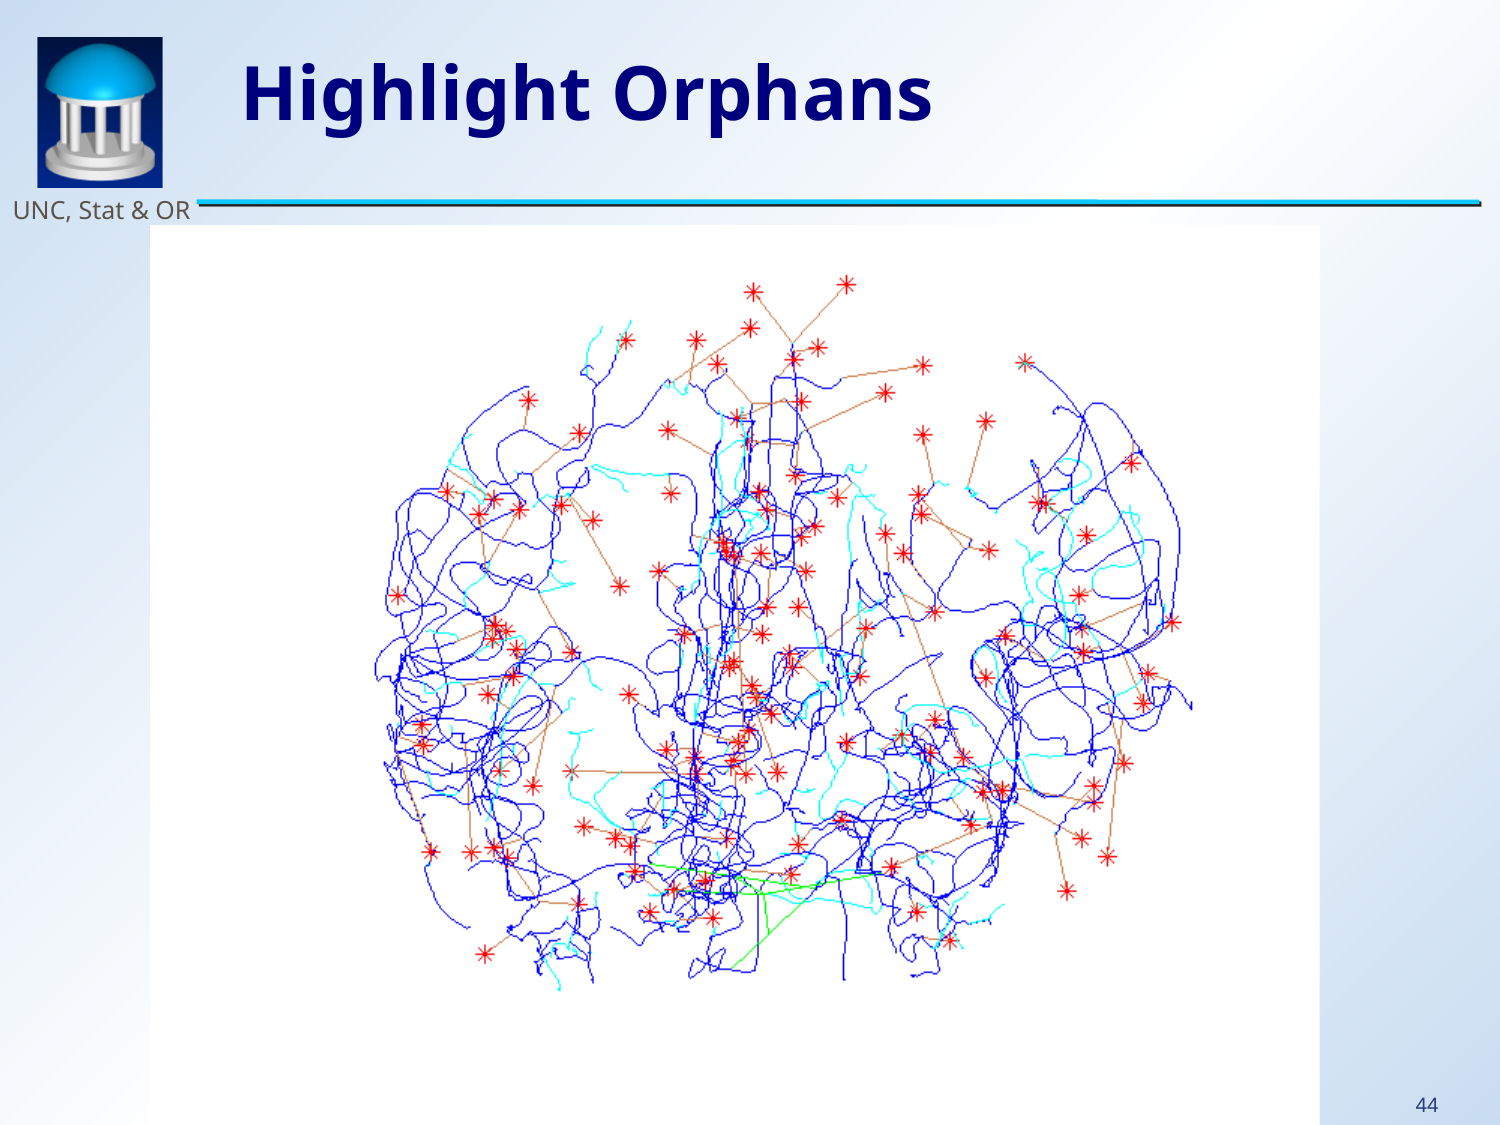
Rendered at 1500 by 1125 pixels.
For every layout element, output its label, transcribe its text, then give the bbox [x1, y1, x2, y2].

picture [149, 224, 1320, 1125]
title Highlight Orphans [224, 24, 1398, 156]
